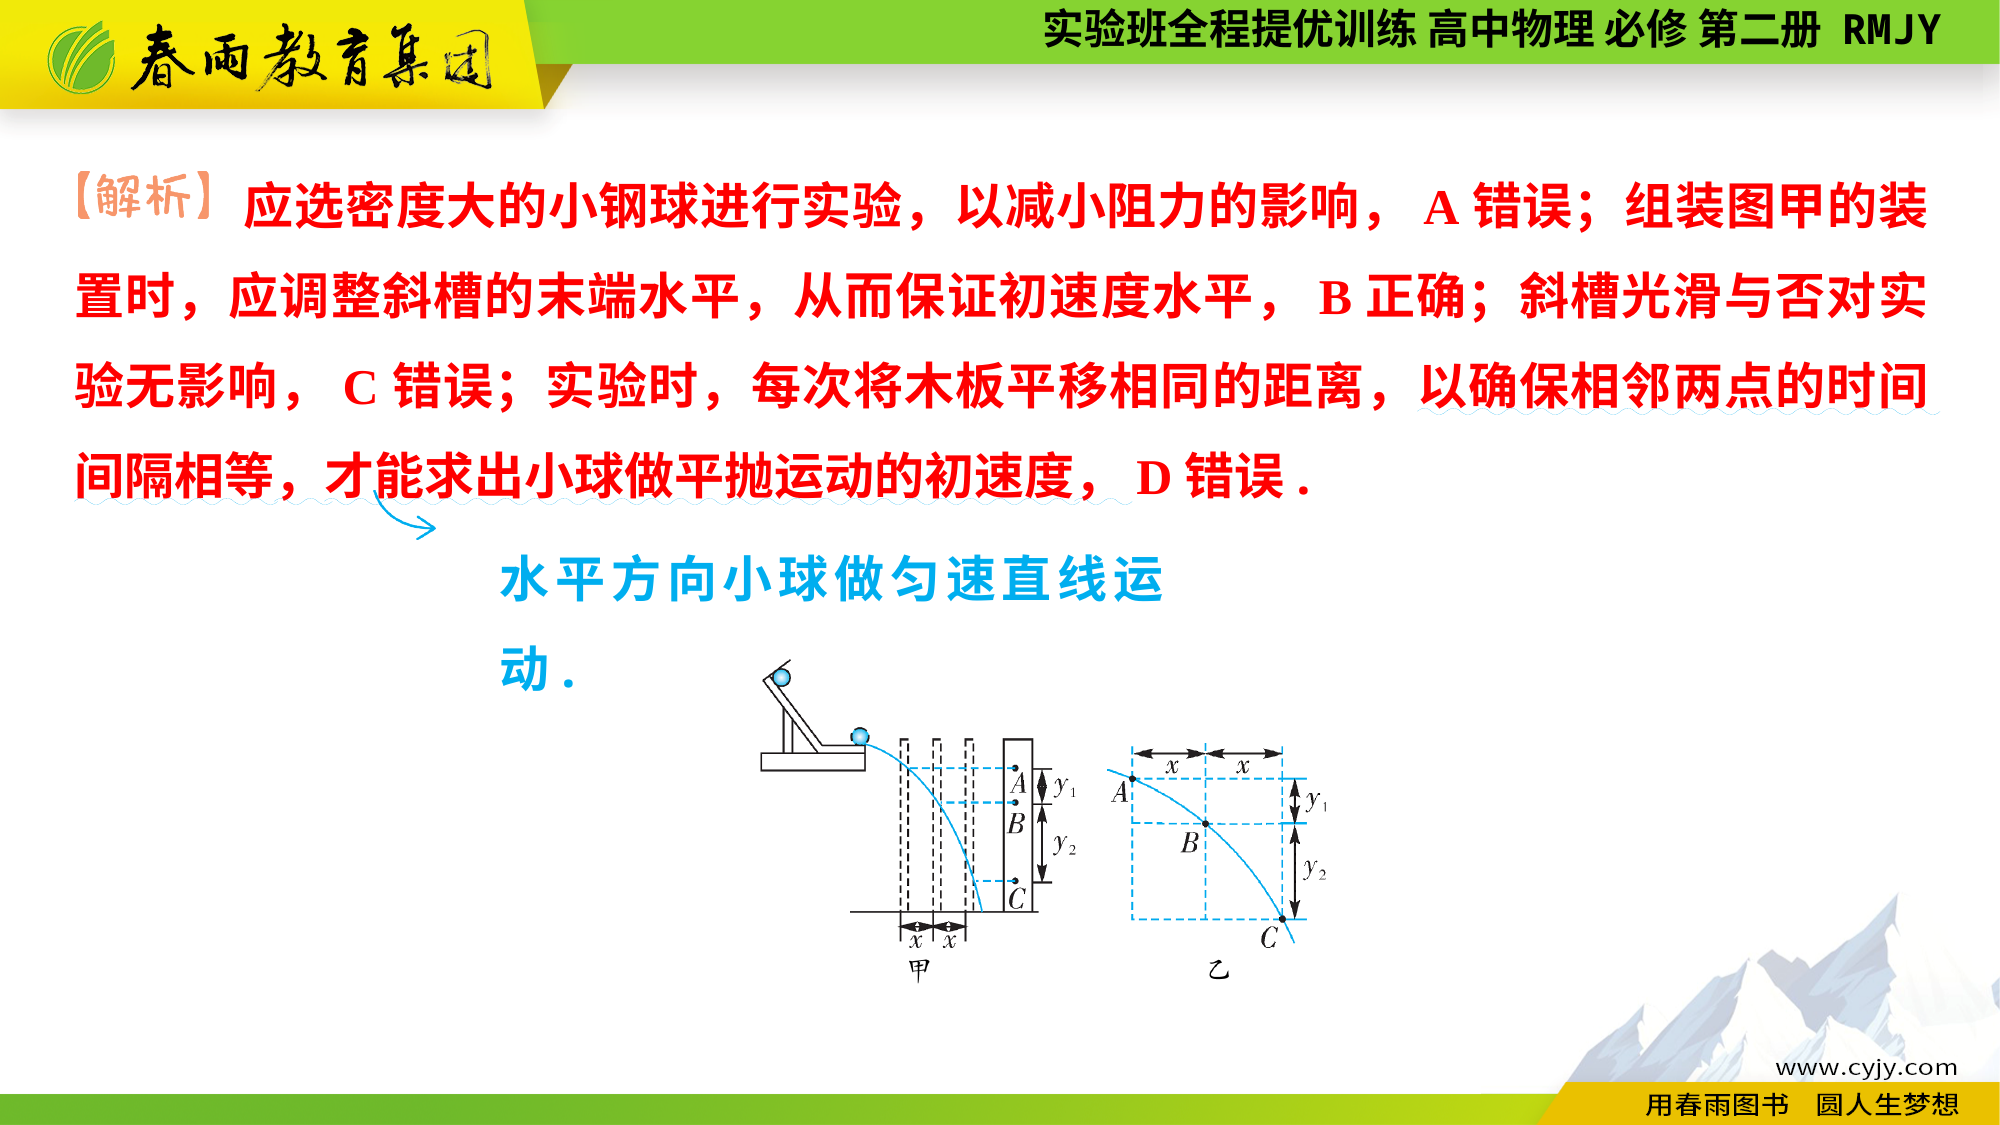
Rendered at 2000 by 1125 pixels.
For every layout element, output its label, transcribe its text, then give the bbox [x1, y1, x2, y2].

text_box 水平方向小球做匀速直线运动. [484, 510, 1179, 615]
picture [0, 0, 2000, 1125]
list 应选密度大的小钢球进行实验，以减小阻力的影响，A错误；组装图甲的装置时，应调整斜槽的末端水平，从而保证初速度水平，B正确；斜槽光滑与否对实验无影响，C错误；实验时，每次将木板平移相同的距离，以确保相邻两点的时间间隔相等，才能求出小球做平抛运动的初速度，D错误. [59, 136, 1944, 516]
